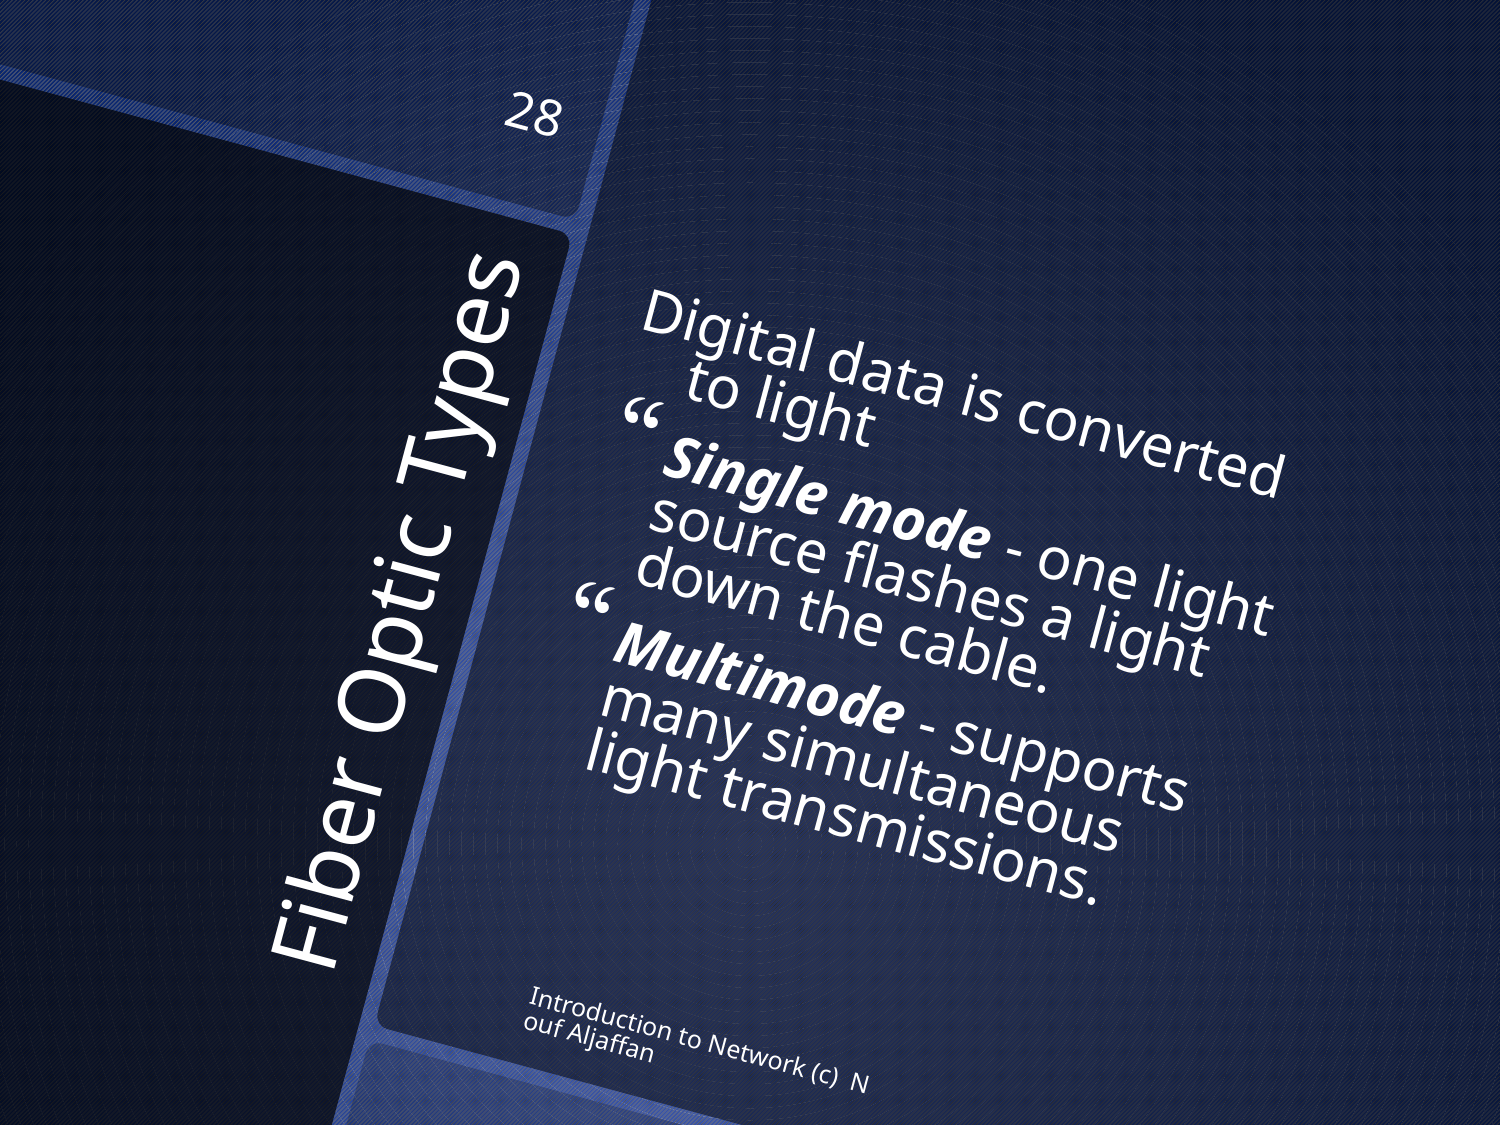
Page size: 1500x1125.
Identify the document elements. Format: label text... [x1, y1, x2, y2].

footer Introduction to Network (c) Nouf Aljaffan [508, 963, 903, 1123]
list Digital data is converted to light Single mode - one light source flashes a light down the cable. Multimode - supports many simultaneous light transmissions. [475, 72, 1430, 1076]
slide_number 28 [206, 1, 585, 157]
title Fiber Optic Types [69, 181, 554, 1056]
